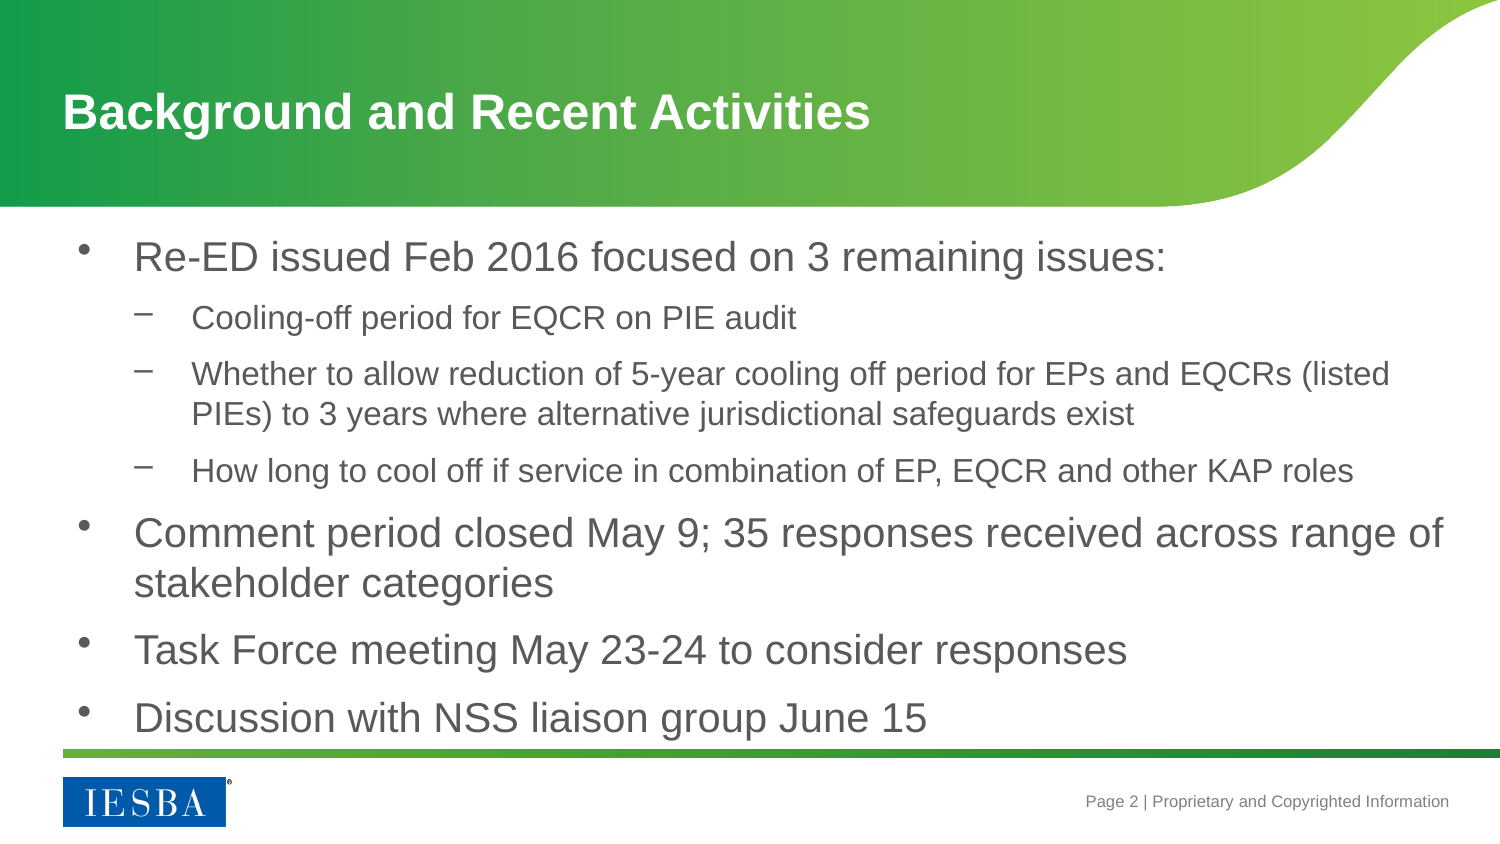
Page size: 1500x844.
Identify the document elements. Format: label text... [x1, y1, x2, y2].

picture [63, 777, 232, 827]
picture [0, 0, 1500, 207]
list Re-ED issued Feb 2016 focused on 3 remaining issues: Cooling-off period for EQCR on PIE audit Whether to allow reduction of 5-year cooling off period for EPs and EQCRs (listed PIEs) to 3 years where alternative jurisdictional safeguards exist How long to cool off if service in combination of EP, EQCR and other KAP roles Comment period closed May 9; 35 responses received across range of stakeholder categories Task Force meeting May 23-24 to consider responses Discussion with NSS liaison group June 15 [62, 221, 1475, 760]
title Background and Recent Activities [62, 46, 1300, 172]
